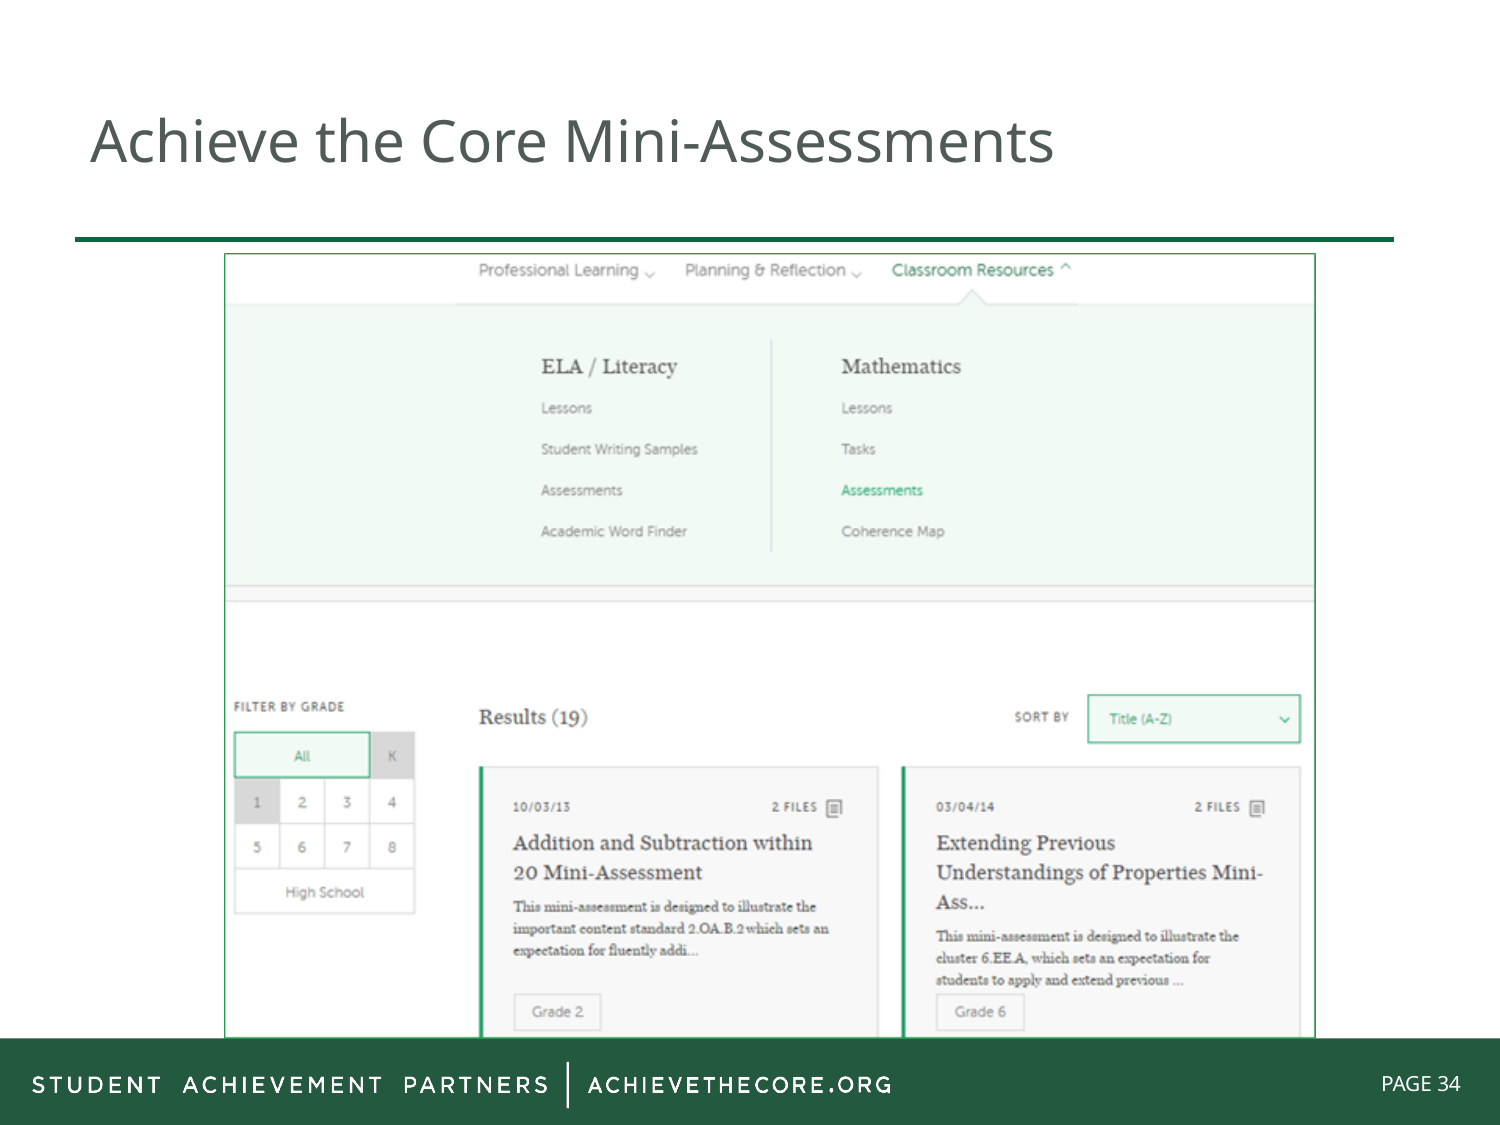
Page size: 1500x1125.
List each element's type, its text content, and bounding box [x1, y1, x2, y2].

title Achieve the Core Mini-Assessments [75, 45, 1425, 233]
picture [224, 253, 1316, 1039]
picture [12, 1055, 911, 1112]
